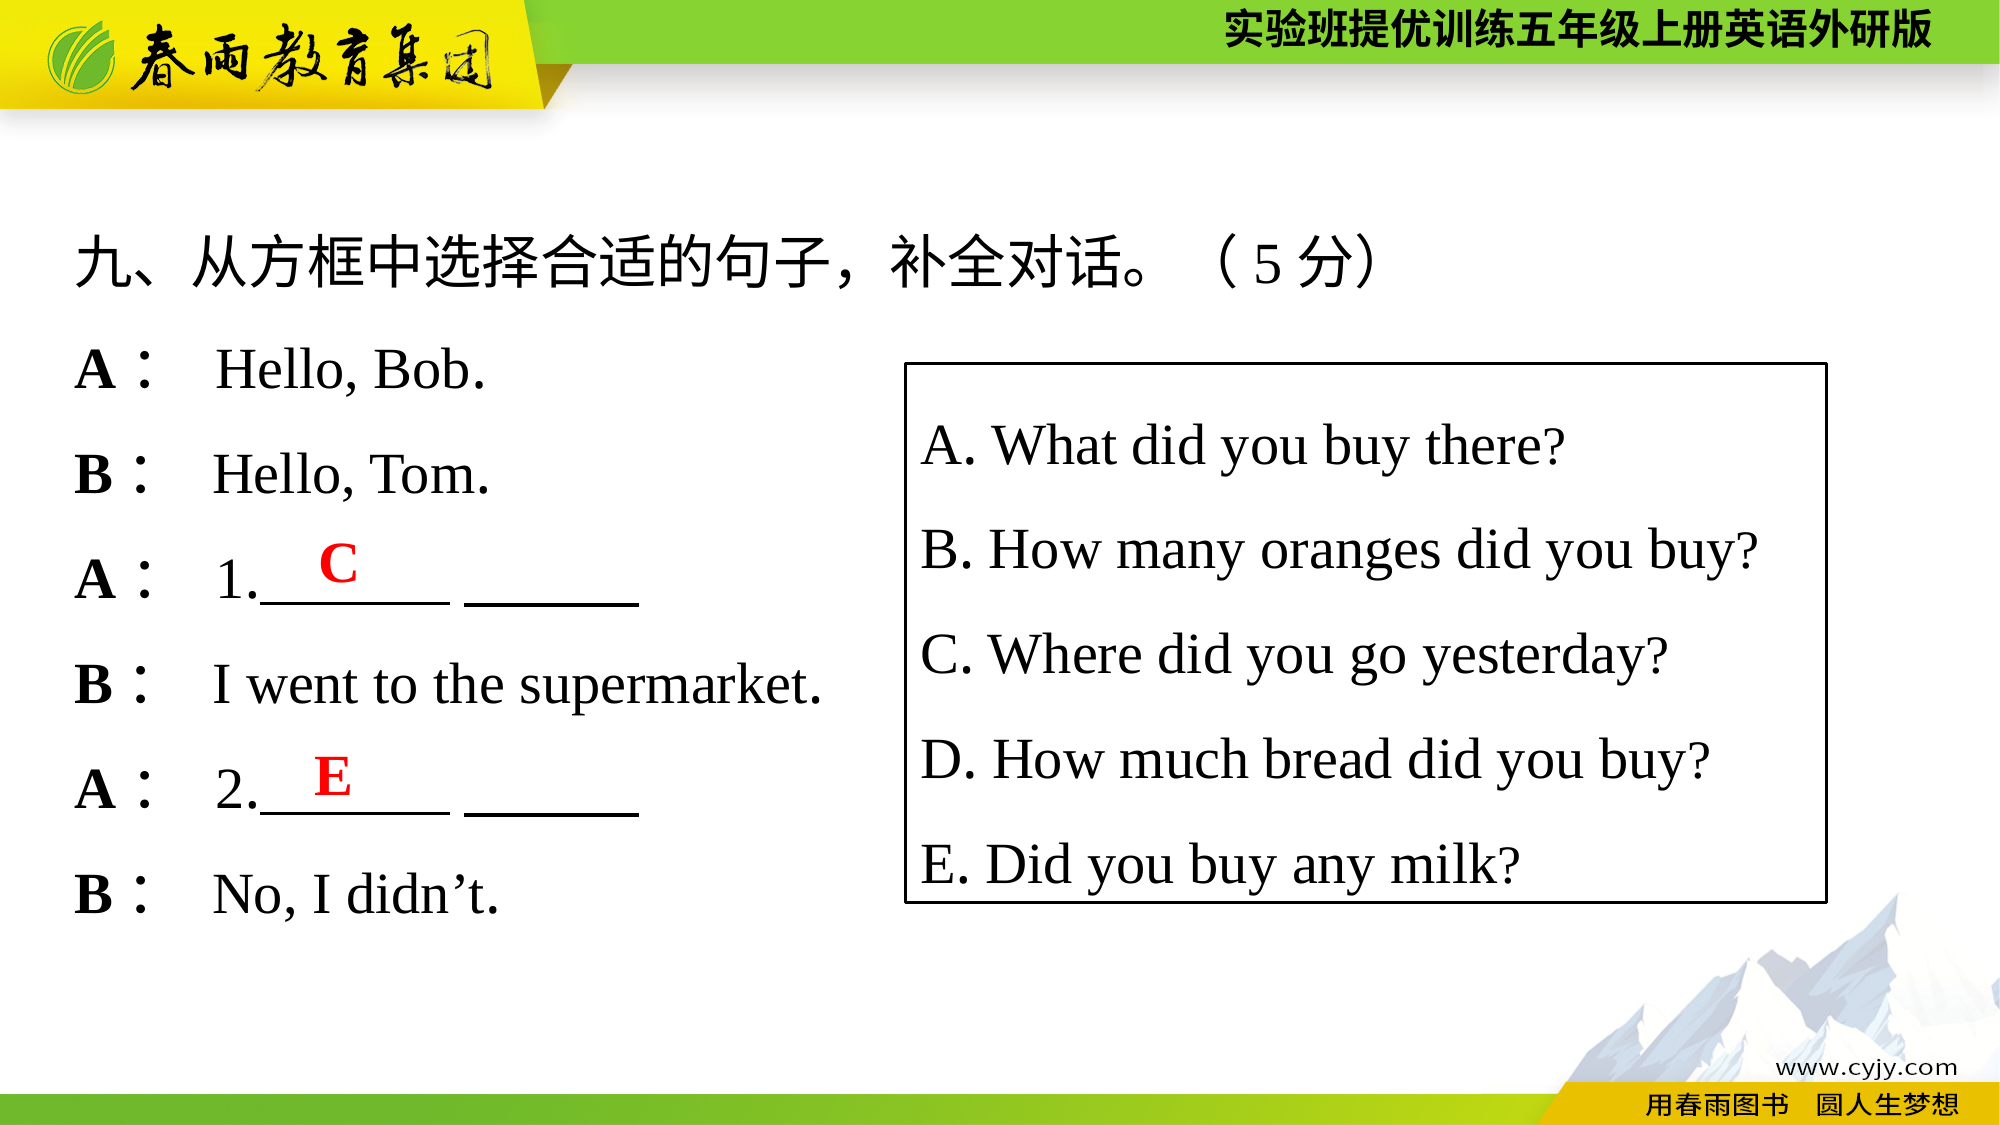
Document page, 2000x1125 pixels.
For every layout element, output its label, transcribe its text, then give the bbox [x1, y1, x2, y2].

list 九、从方框中选择合适的句子，补全对话。（5分） A： Hello, Bob. B： Hello, Tom. A： 1. ______ B： I went to the supermarket. A： 2. ______ B： No, I didn’t. [59, 183, 1944, 941]
text_box C [303, 516, 376, 602]
text_box A. What did you buy there? B. How many oranges did you buy? C. Where did you go yesterday? D. How much bread did you buy? E. Did you buy any milk? [905, 363, 1827, 903]
text_box E [300, 729, 369, 815]
picture [0, 0, 2000, 1125]
